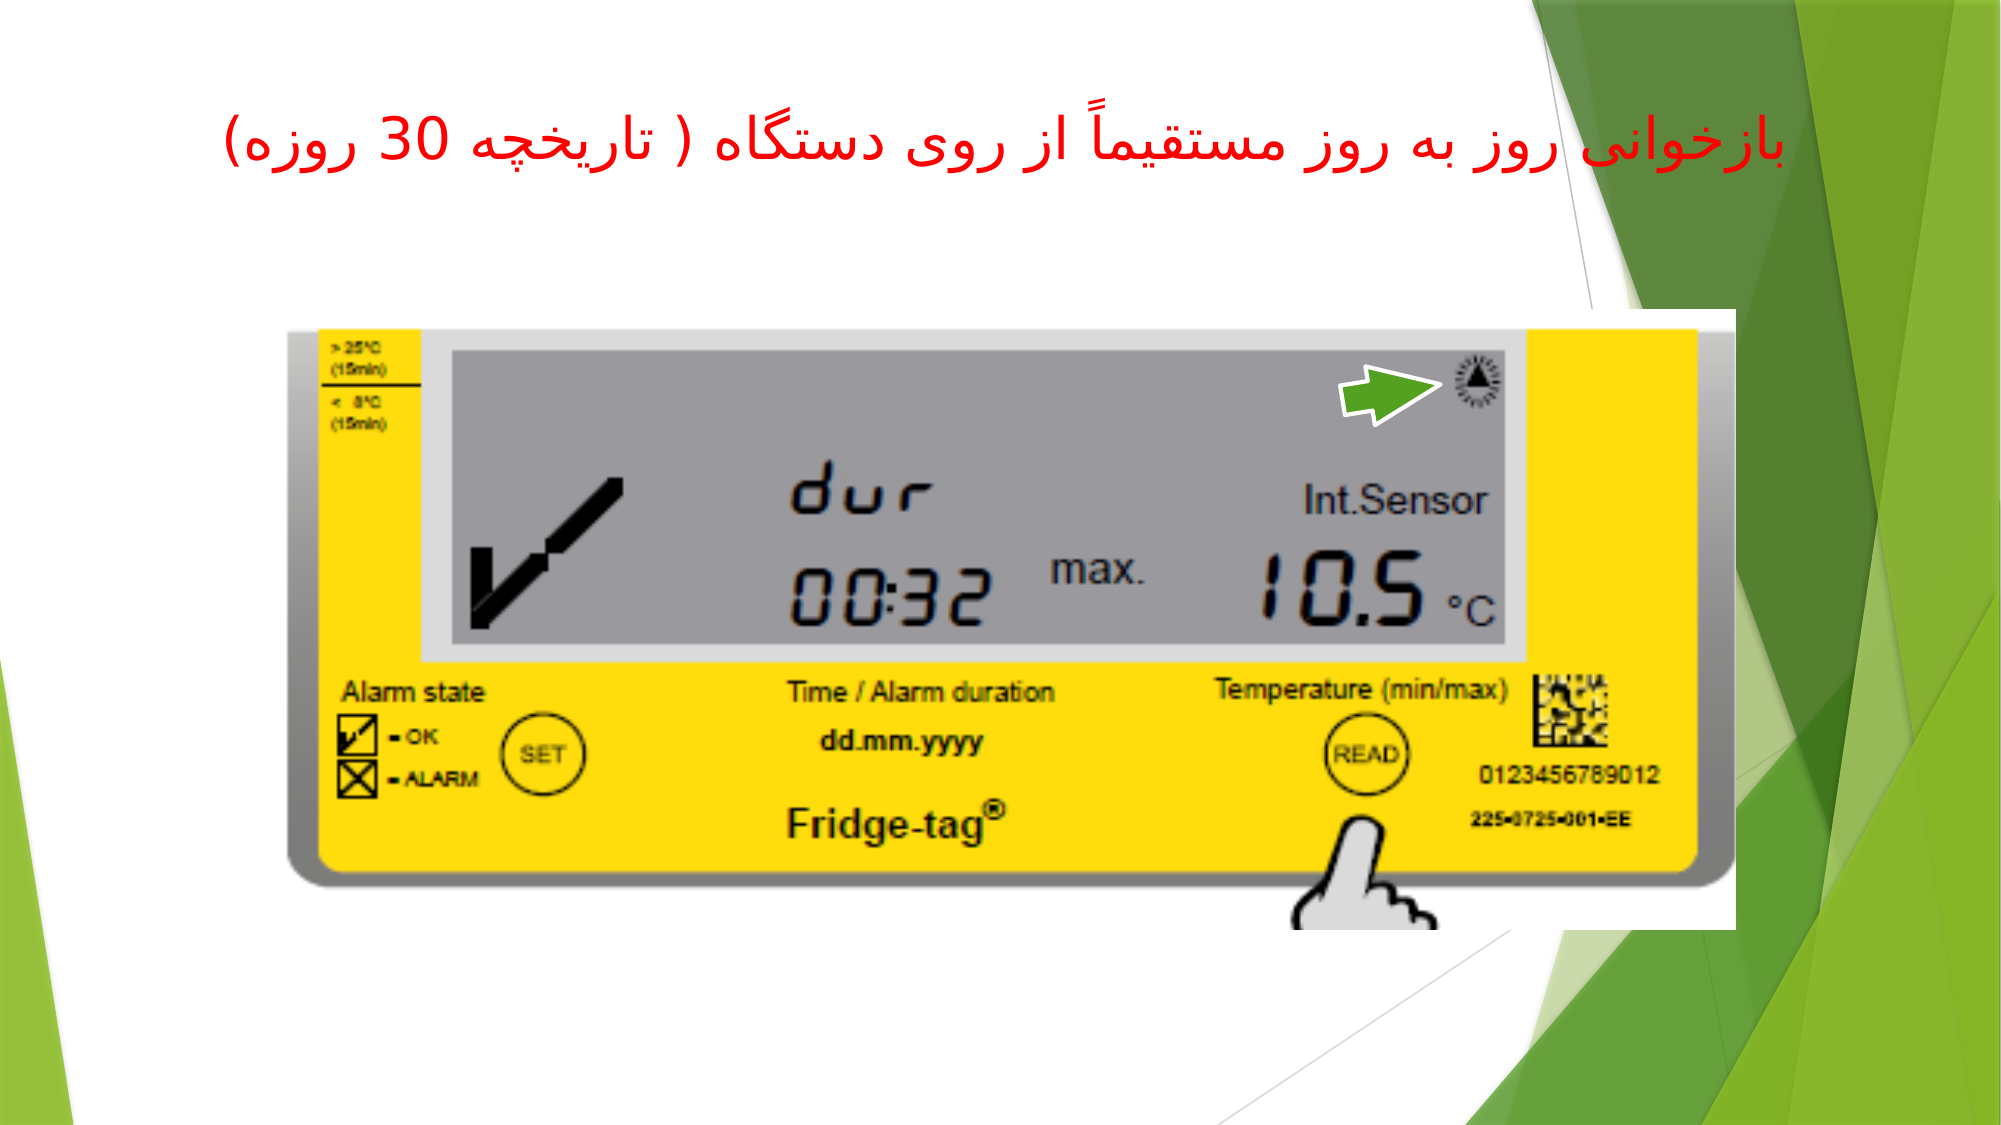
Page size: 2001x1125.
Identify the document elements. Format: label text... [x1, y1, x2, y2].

title بازخوانی روز به روز مستقیماً از روی دستگاه ( تاریخچه 30 روزه) [147, 93, 1862, 229]
picture [273, 309, 1737, 931]
